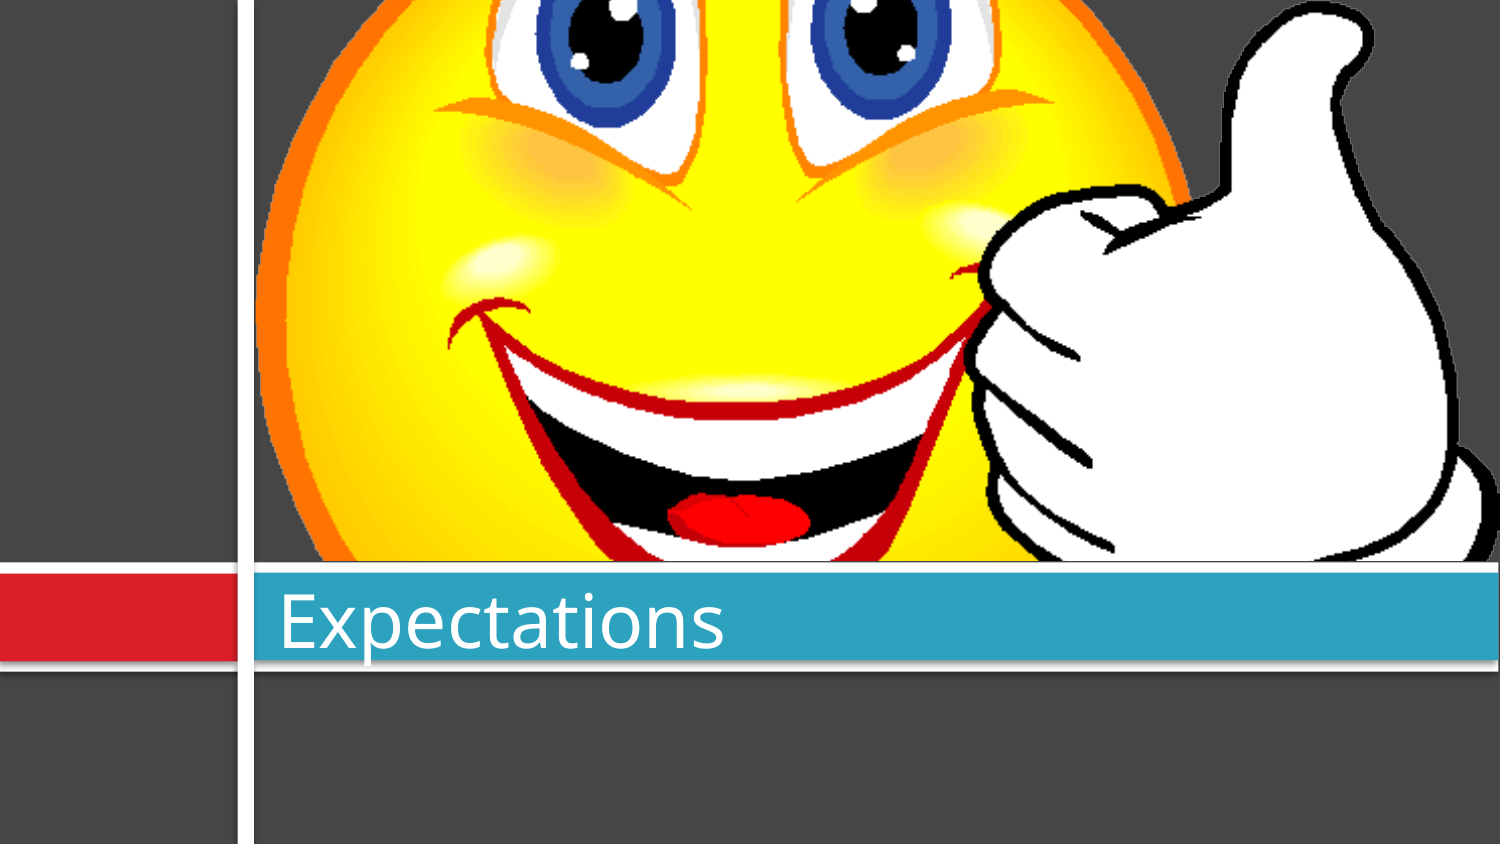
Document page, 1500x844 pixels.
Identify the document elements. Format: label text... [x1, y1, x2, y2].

picture [255, 0, 1500, 562]
title Expectations [262, 581, 1463, 657]
